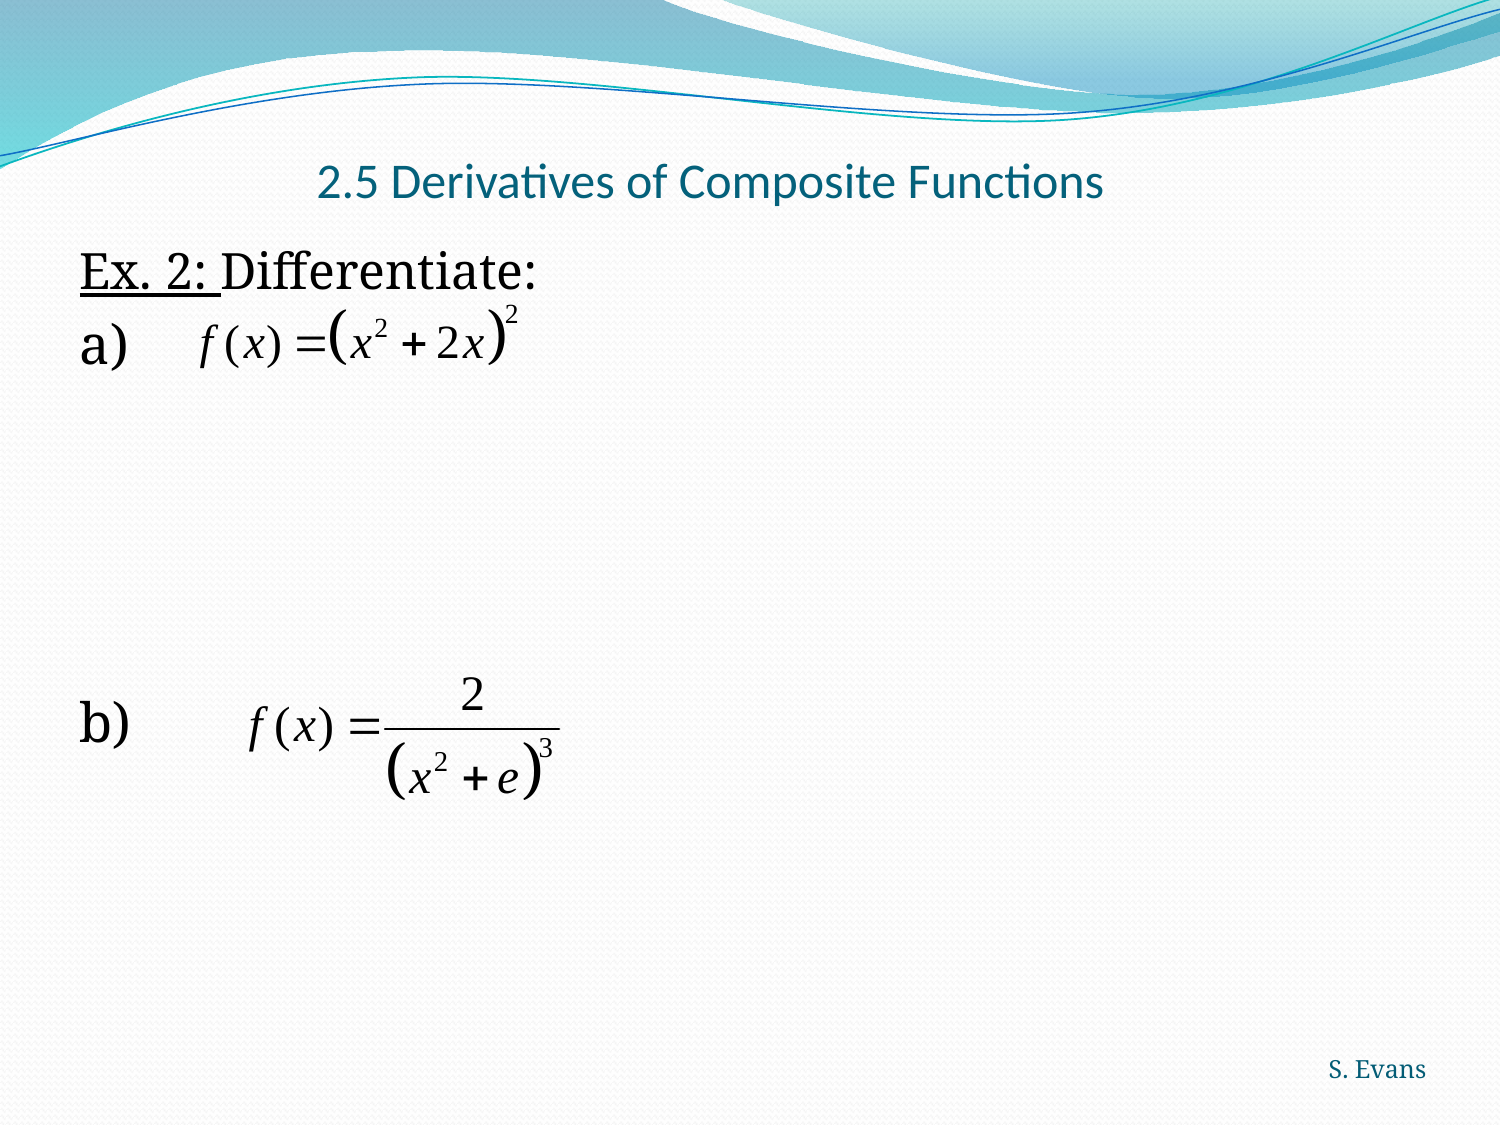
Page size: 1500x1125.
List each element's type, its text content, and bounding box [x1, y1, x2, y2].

footer S. Evans [1328, 1023, 1441, 1084]
list Ex. 2: Differentiate: a) b) [64, 231, 1425, 1038]
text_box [182, 294, 527, 391]
title 2.5 Derivatives of Composite Functions [147, 115, 1425, 209]
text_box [231, 662, 572, 829]
